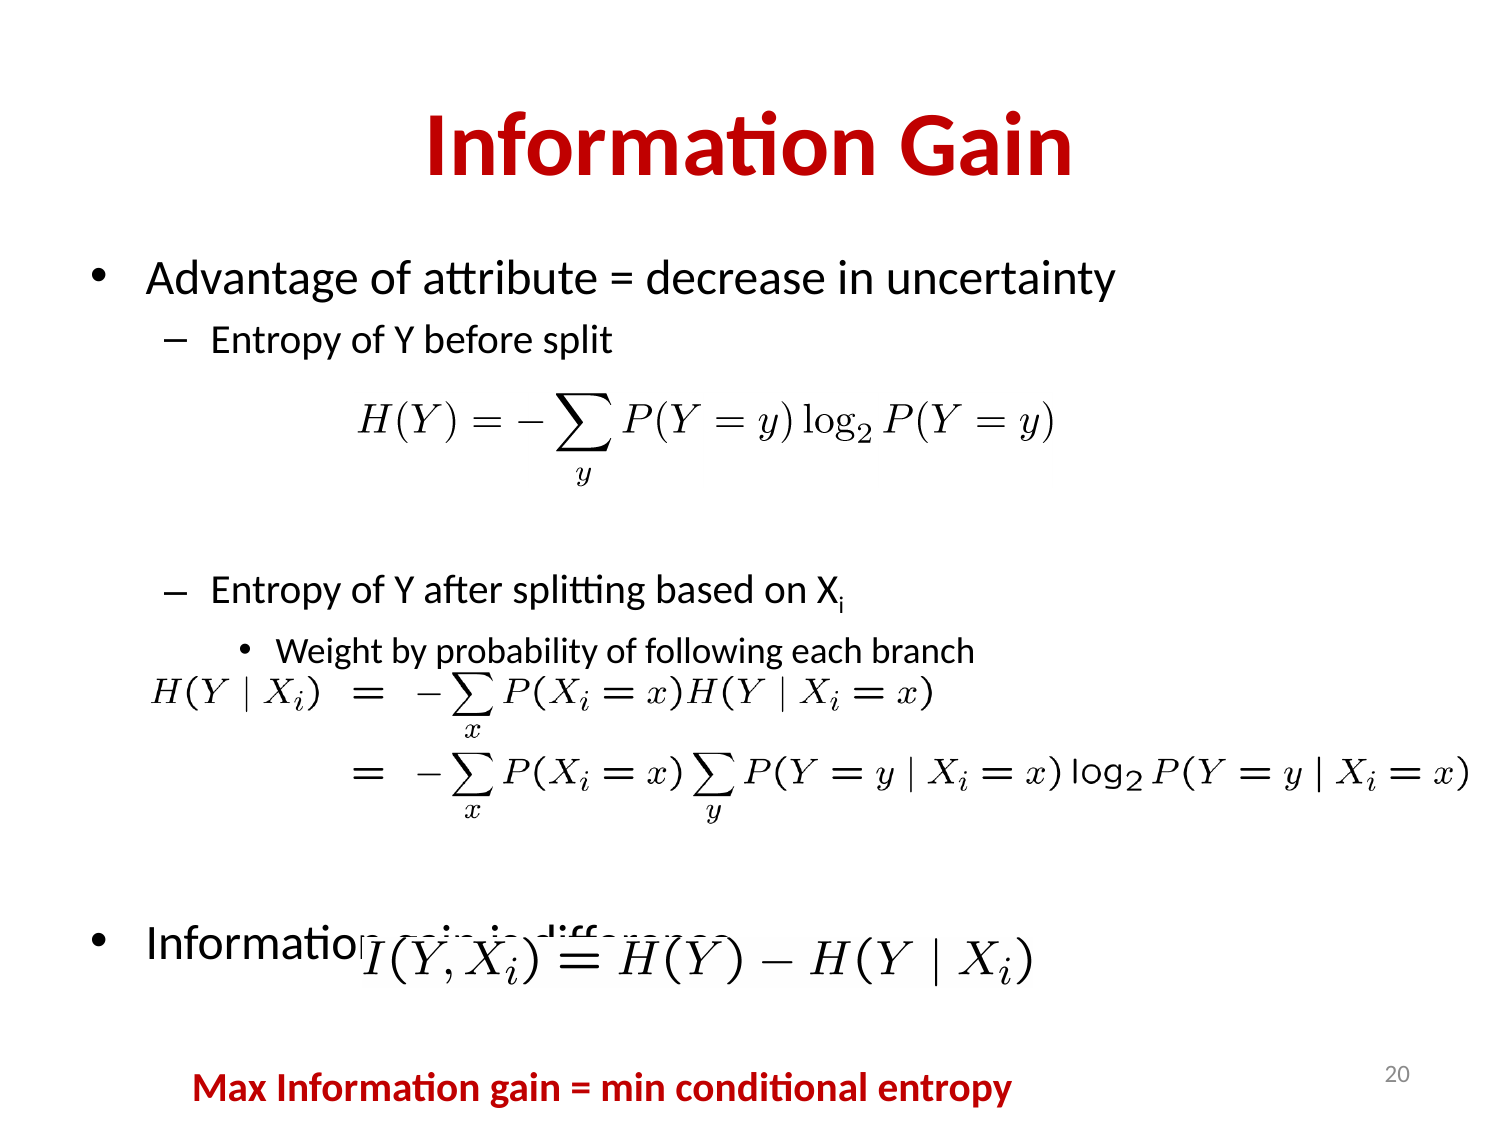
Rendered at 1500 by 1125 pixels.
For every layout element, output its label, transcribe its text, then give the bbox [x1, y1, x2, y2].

picture [362, 937, 1033, 988]
picture [354, 391, 1053, 488]
slide_number 20 [1074, 1042, 1425, 1103]
picture [149, 671, 1468, 826]
list Advantage of attribute = decrease in uncertainty Entropy of Y before split Entropy of Y after splitting based on Xi Weight by probability of following each branch Information gain is difference Max Information gain = min conditional entropy [75, 237, 1425, 1125]
title Information Gain [75, 45, 1425, 233]
